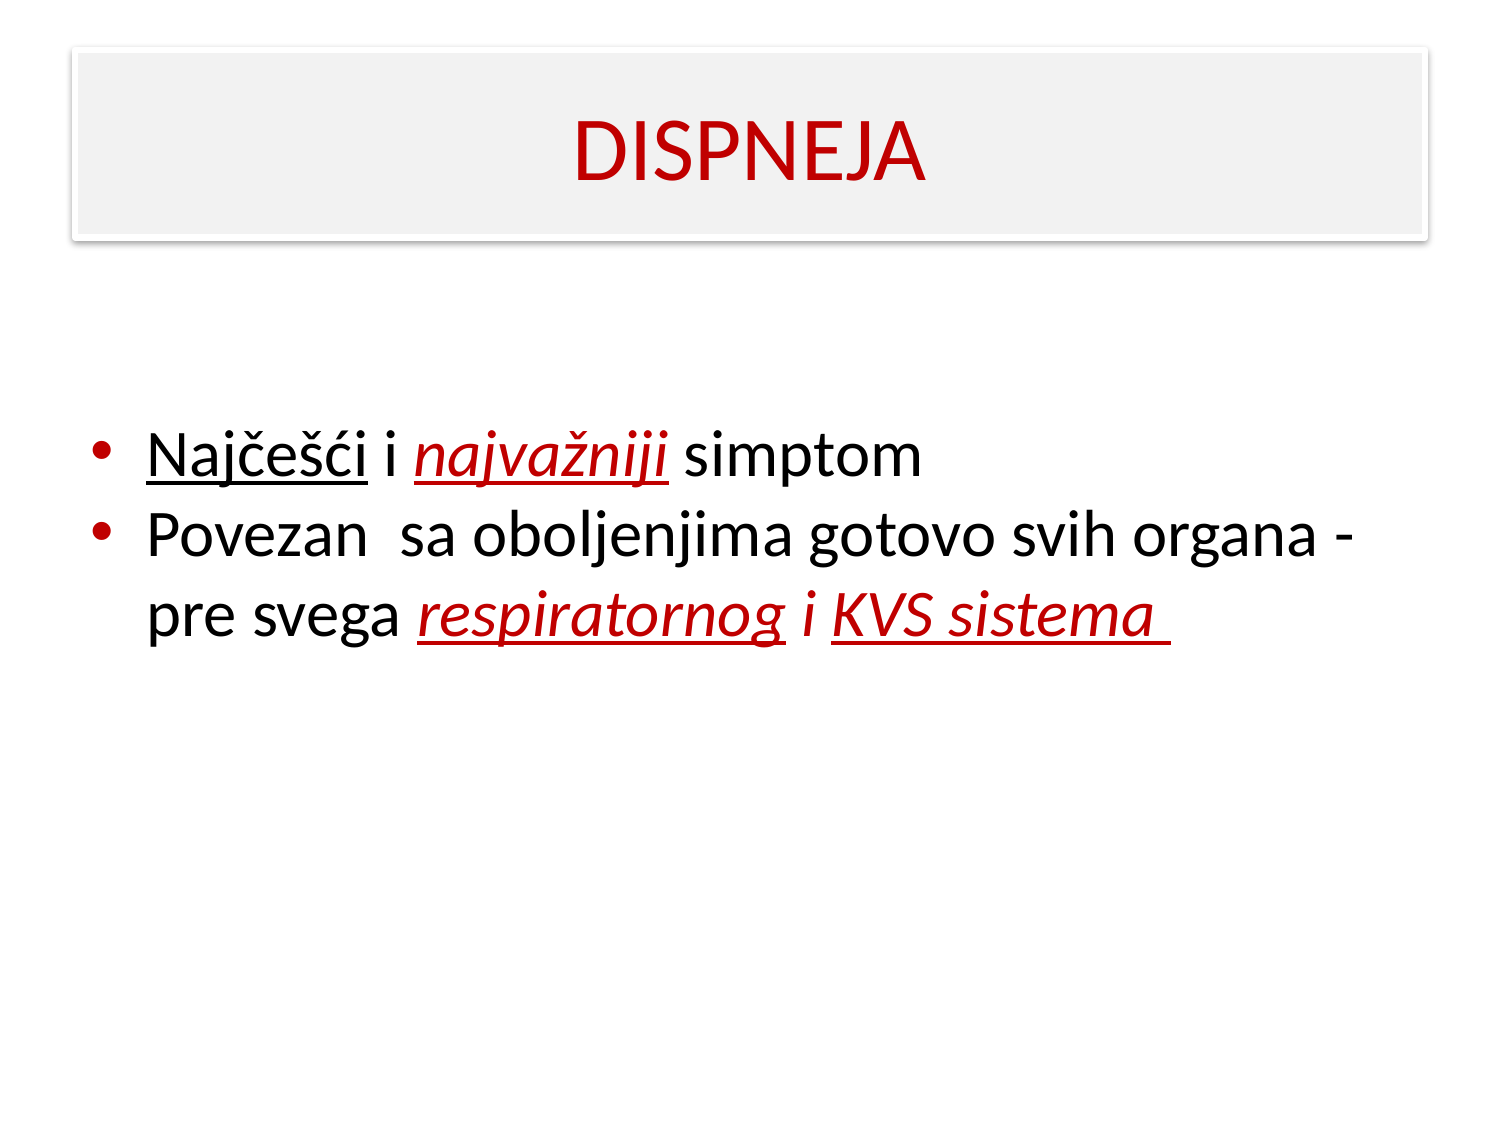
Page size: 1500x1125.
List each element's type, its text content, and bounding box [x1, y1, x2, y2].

text_box DISPNEJA [72, 47, 1428, 241]
list Najčešći i najvažniji simptom Povezan sa oboljenjima gotovo svih organa - pre svega respiratornog i KVS sistema [75, 262, 1425, 1005]
